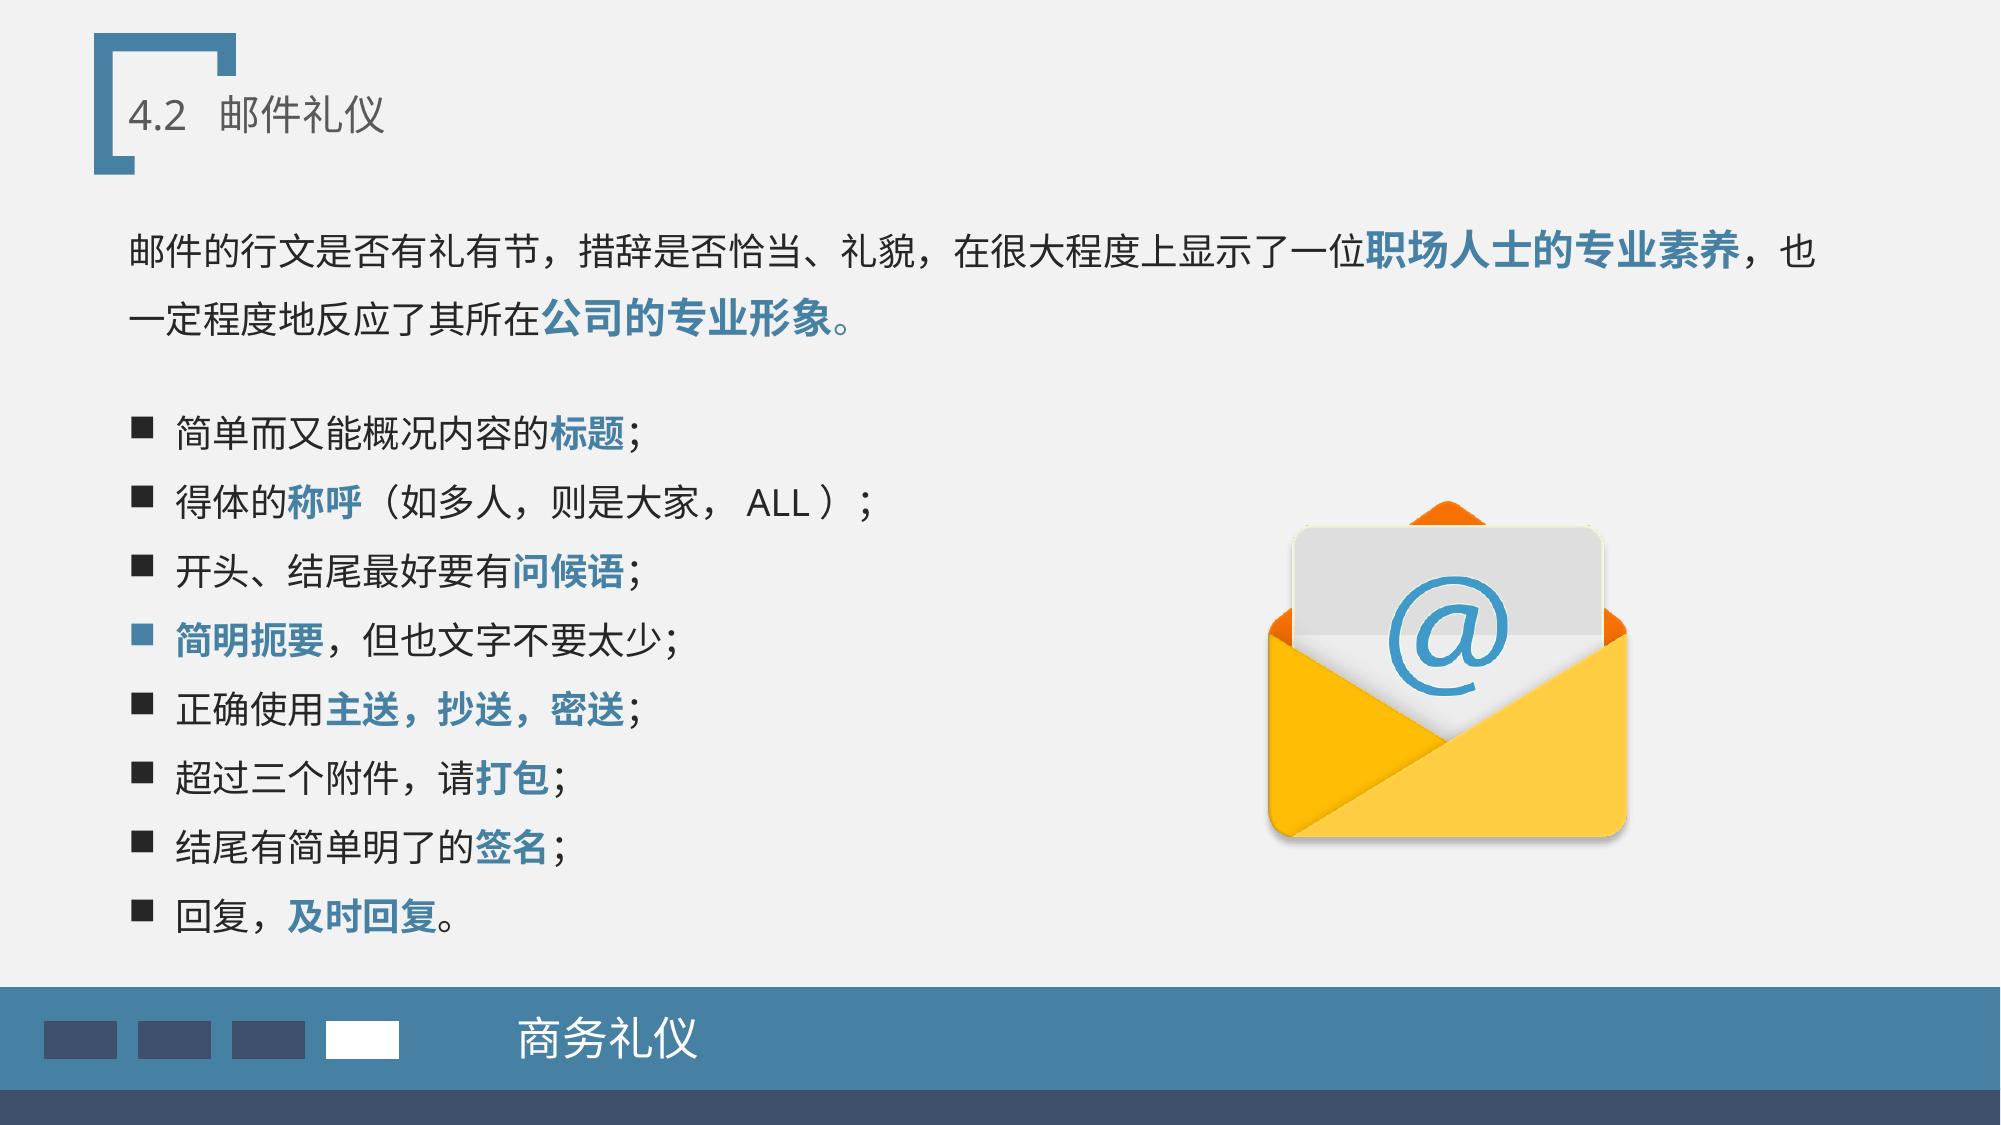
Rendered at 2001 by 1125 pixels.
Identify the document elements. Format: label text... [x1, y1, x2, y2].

text_box 邮件的行文是否有礼有节，措辞是否恰当、礼貌，在很大程度上显示了一位职场人士的专业素养，也一定程度地反应了其所在公司的专业形象。 [113, 199, 1848, 350]
text_box 4.2 邮件礼仪 [113, 81, 704, 147]
picture [1247, 468, 1648, 869]
text_box 简单而又能概况内容的标题； 得体的称呼（如多人，则是大家，ALL）； 开头、结尾最好要有问候语； 简明扼要，但也文字不要太少； 正确使用主送，抄送，密送； 超过三个附件，请打包； 结尾有简单明了的签名； 回复，及时回复。 [113, 386, 1112, 946]
